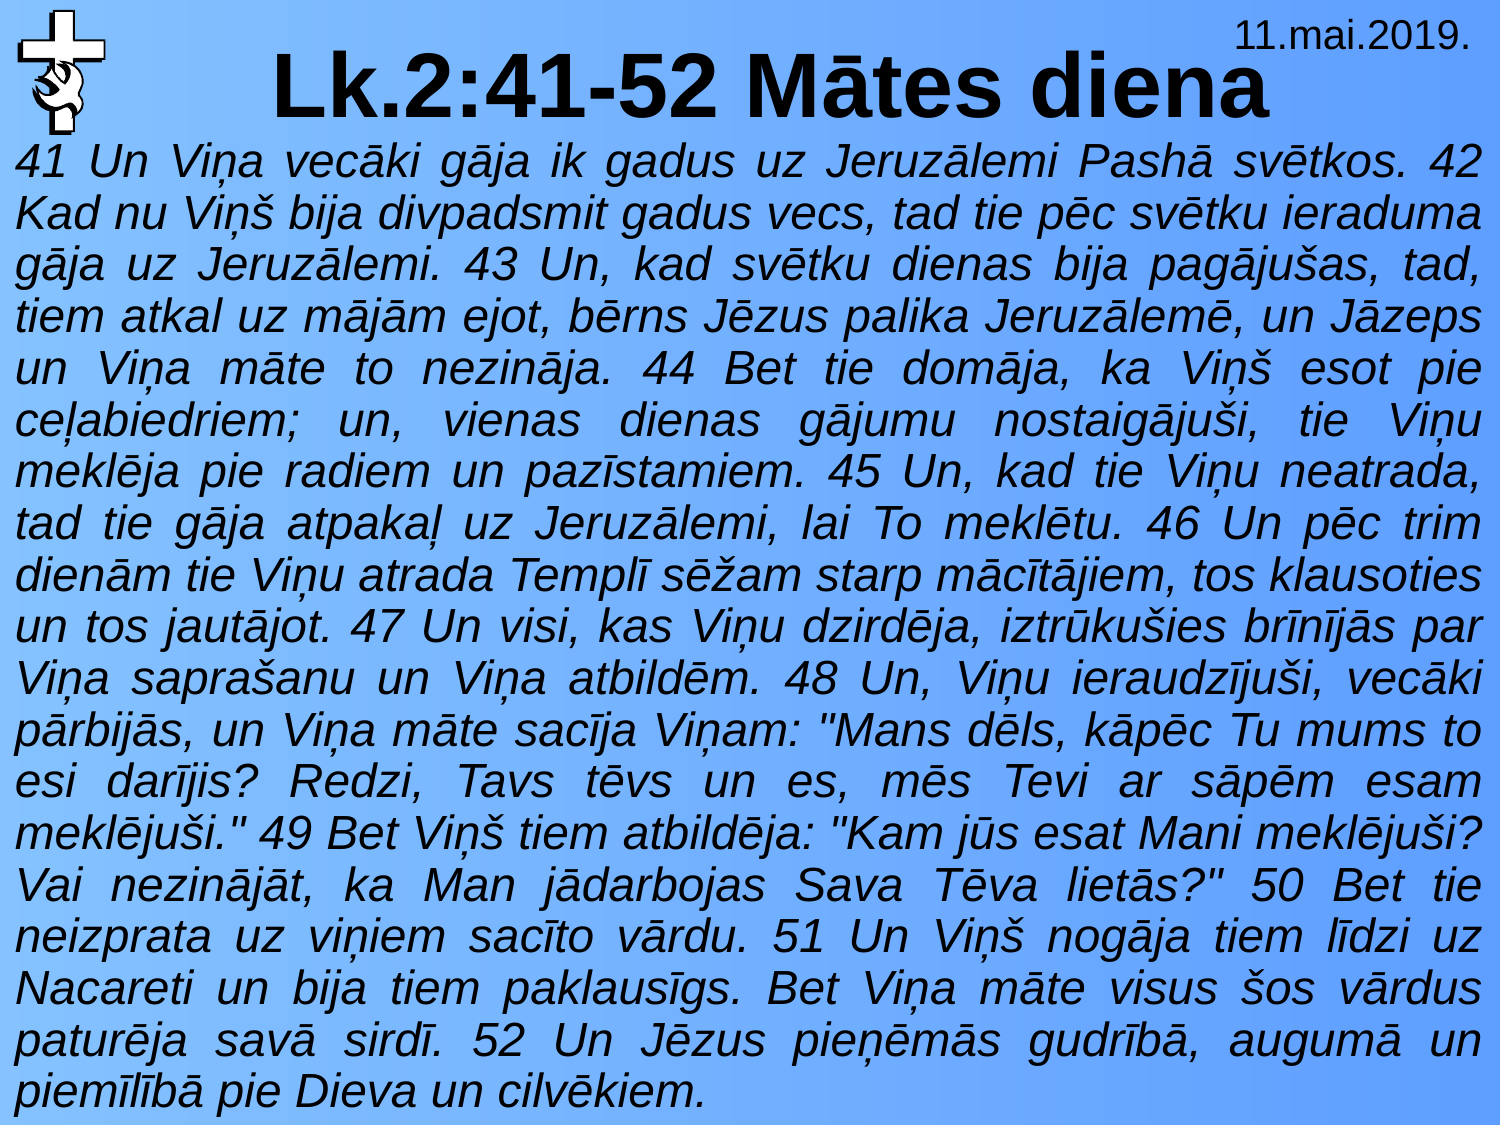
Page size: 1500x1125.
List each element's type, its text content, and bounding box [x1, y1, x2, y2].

title Lk.2:41-52 Mātes diena [111, 20, 1442, 128]
text_box 11.mai.2019. [1218, 0, 1500, 65]
text_box 41 Un Viņa vecāki gāja ik gadus uz Jeruzālemi Pashā svētkos. 42 Kad nu Viņš bija divpadsmit gadus vecs, tad tie pēc svētku ieraduma gāja uz Jeruzālemi. 43 Un, kad svētku dienas bija pagājušas, tad, tiem atkal uz mājām ejot, bērns Jēzus palika Jeruzālemē, un Jāzeps un Viņa māte to nezināja. 44 Bet tie domāja, ka Viņš esot pie ceļabiedriem; un, vienas dienas gājumu nostaigājuši, tie Viņu meklēja pie radiem un pazīstamiem. 45 Un, kad tie Viņu neatrada, tad tie gāja atpakaļ uz Jeruzālemi, lai To meklētu. 46 Un pēc trim dienām tie Viņu atrada Templī sēžam starp mācītājiem, tos klausoties un tos jautājot. 47 Un visi, kas Viņu dzirdēja, iztrūkušies brīnījās par Viņa saprašanu un Viņa atbildēm. 48 Un, Viņu ieraudzījuši, vecāki pārbijās, un Viņa māte sacīja Viņam: "Mans dēls, kāpēc Tu mums to esi darījis? Redzi, Tavs tēvs un es, mēs Tevi ar sāpēm esam meklējuši." 49 Bet Viņš tiem atbildēja: "Kam jūs esat Mani meklējuši? Vai nezinājāt, ka Man jādarbojas Sava Tēva lietās?" 50 Bet tie neizprata uz viņiem sacīto vārdu. 51 Un Viņš nogāja tiem līdzi uz Nacareti un bija tiem paklausīgs. Bet Viņa māte visus šos vārdus paturēja savā sirdī. 52 Un Jēzus pieņēmās gudrībā, augumā un piemīlībā pie Dieva un cilvēkiem. [0, 128, 1500, 1125]
picture [17, 9, 106, 136]
